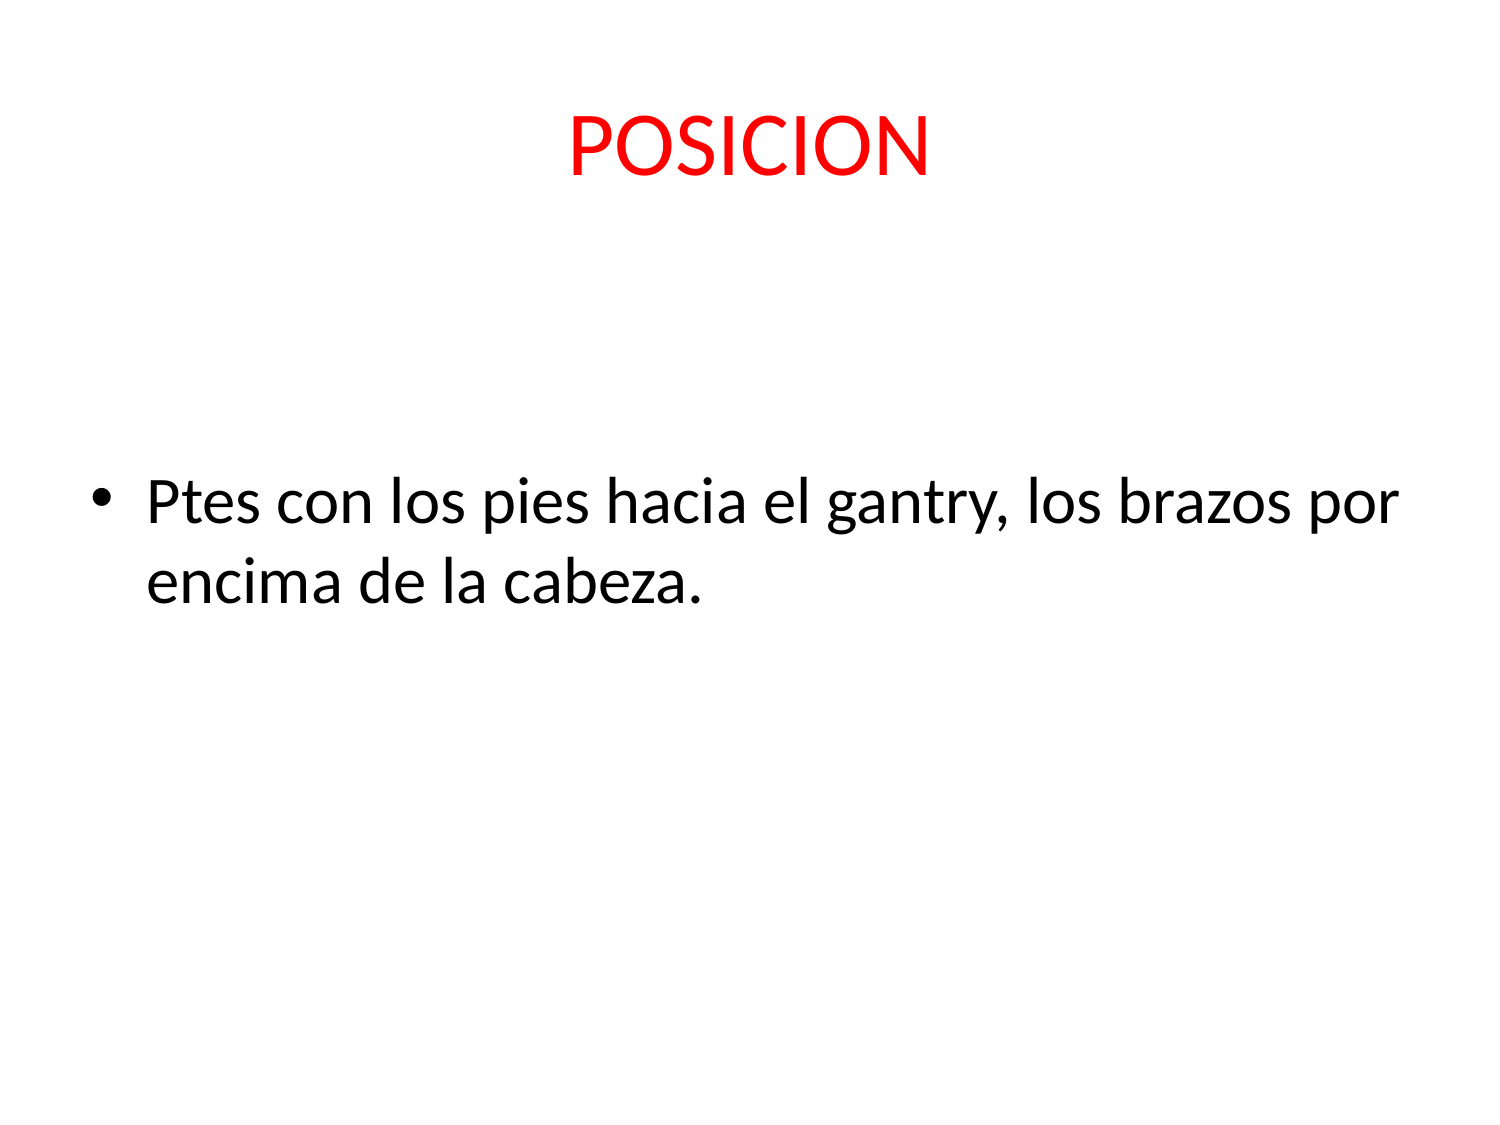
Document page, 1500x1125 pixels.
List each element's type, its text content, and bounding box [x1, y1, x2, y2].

list Ptes con los pies hacia el gantry, los brazos por encima de la cabeza. [75, 262, 1425, 1005]
title POSICION [75, 45, 1425, 233]
